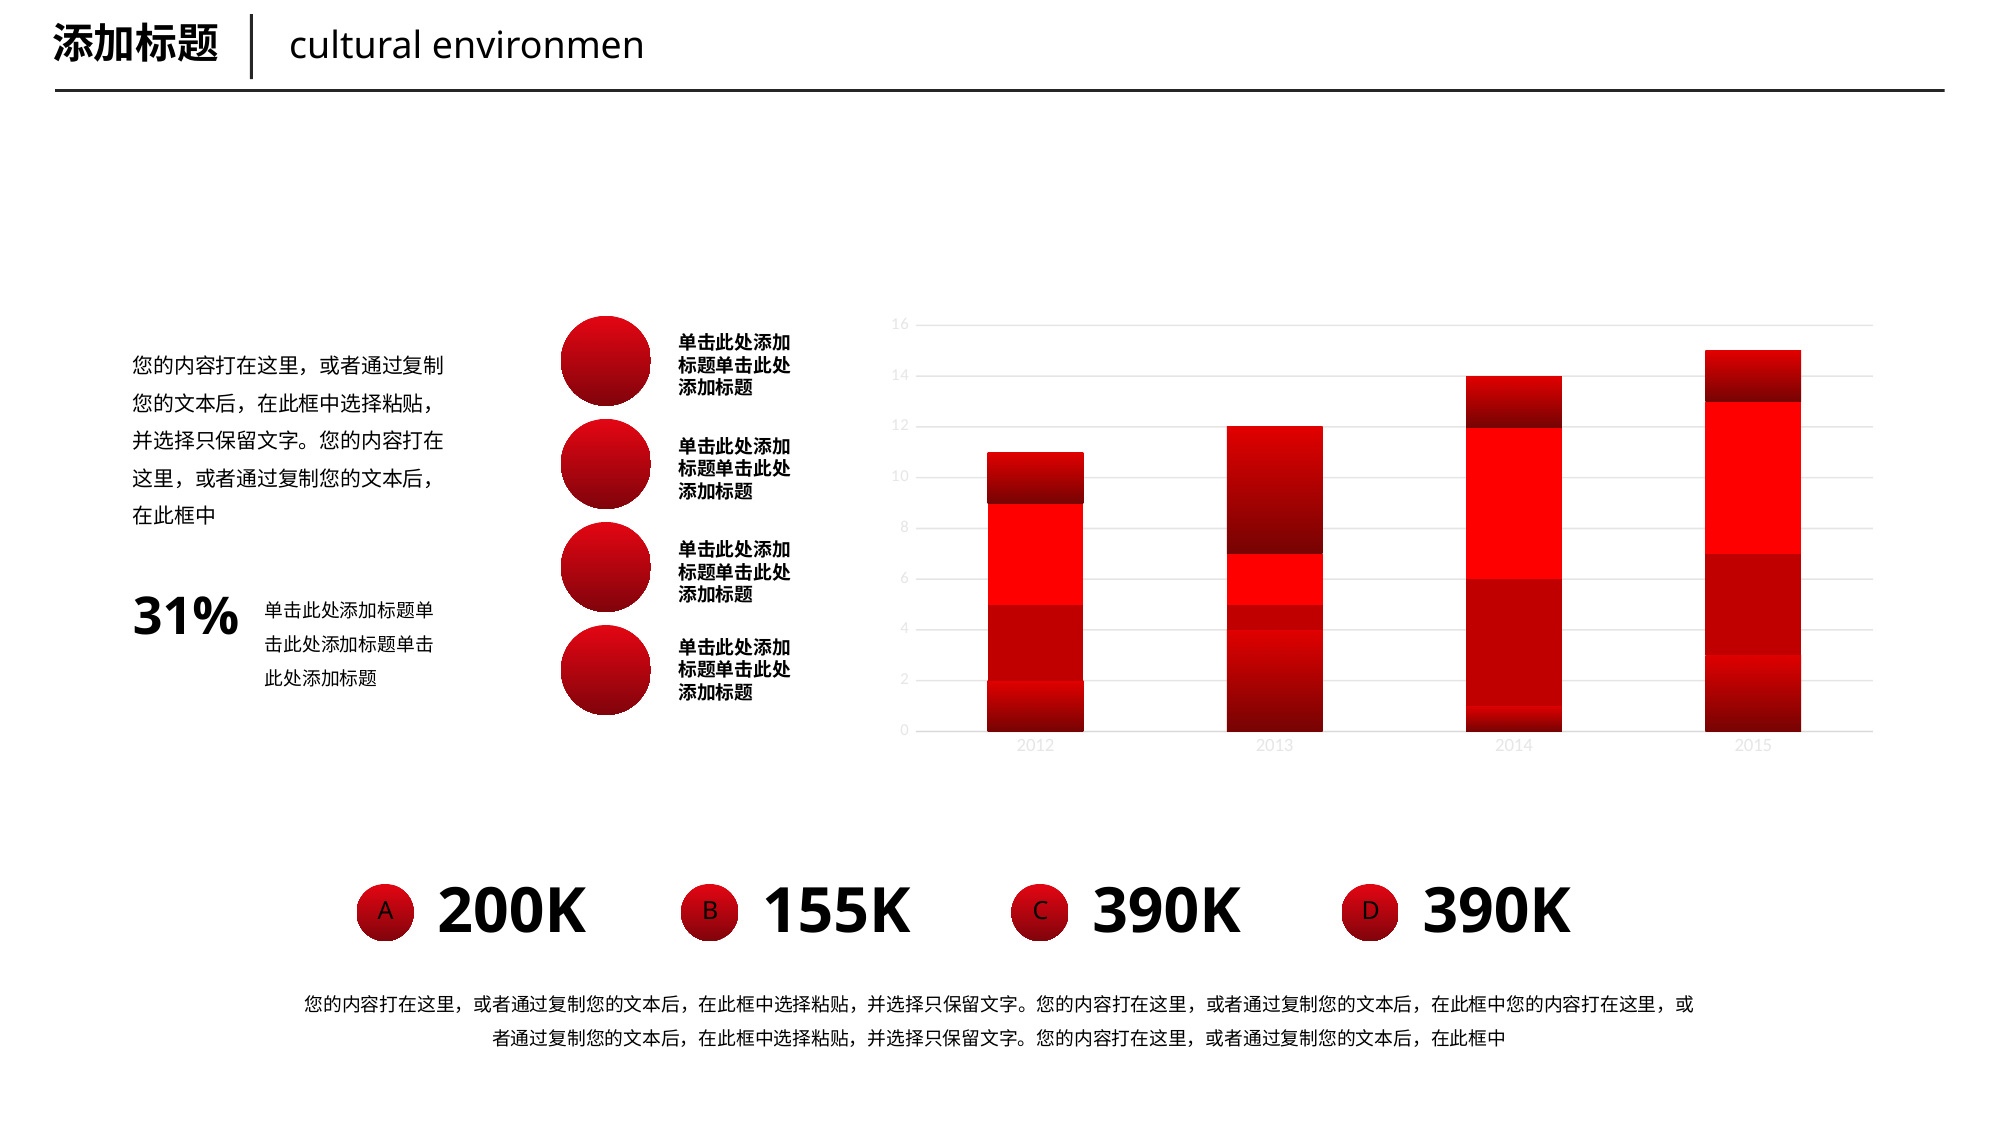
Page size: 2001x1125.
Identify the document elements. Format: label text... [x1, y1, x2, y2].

text_box [249, 13, 254, 80]
text_box 31% [118, 575, 257, 653]
text_box [1340, 898, 1344, 927]
text_box [370, 882, 401, 887]
text_box [54, 88, 1946, 93]
text_box 添加标题 [37, 9, 286, 74]
text_box 单击此处添加标题单击此处添加标题 [663, 530, 815, 613]
text_box [694, 882, 725, 887]
text_box 390K [1407, 862, 1625, 952]
text_box 单击此处添加标题单击此处添加标题 [663, 323, 815, 406]
text_box [1355, 882, 1386, 887]
text_box [1025, 882, 1055, 887]
text_box 单击此处添加标题单击此处添加标题单击此处添加标题 [249, 580, 457, 697]
text_box A [359, 887, 413, 933]
text_box [1010, 898, 1014, 927]
text_box [559, 623, 652, 717]
text_box 您的内容打在这里，或者通过复制您的文本后，在此框中选择粘贴，并选择只保留文字。您的内容打在这里，或者通过复制您的文本后，在此框中 [118, 333, 469, 536]
text_box 200K [422, 862, 641, 952]
chart [870, 307, 1894, 766]
text_box C [1014, 887, 1067, 933]
text_box [1348, 933, 1392, 943]
text_box 155K [747, 862, 965, 952]
text_box [559, 520, 652, 613]
text_box [688, 933, 731, 943]
text_box [559, 314, 652, 407]
text_box [355, 898, 359, 927]
text_box 单击此处添加标题单击此处添加标题 [663, 427, 815, 510]
text_box cultural environmen [274, 13, 925, 73]
text_box B [683, 887, 737, 933]
text_box D [1344, 887, 1398, 933]
text_box 您的内容打在这里，或者通过复制您的文本后，在此框中选择粘贴，并选择只保留文字。您的内容打在这里，或者通过复制您的文本后，在此框中您的内容打在这里，或者通过复制您的文本后，在此框中选择粘贴，并选择只保留文字。您的内容打在这里，或者通过复制您的文本后，在此框中 [283, 974, 1714, 1057]
text_box [1018, 933, 1062, 943]
text_box 单击此处添加标题单击此处添加标题 [663, 627, 815, 711]
text_box [559, 417, 652, 510]
text_box 390K [1077, 862, 1295, 952]
text_box [363, 933, 407, 943]
